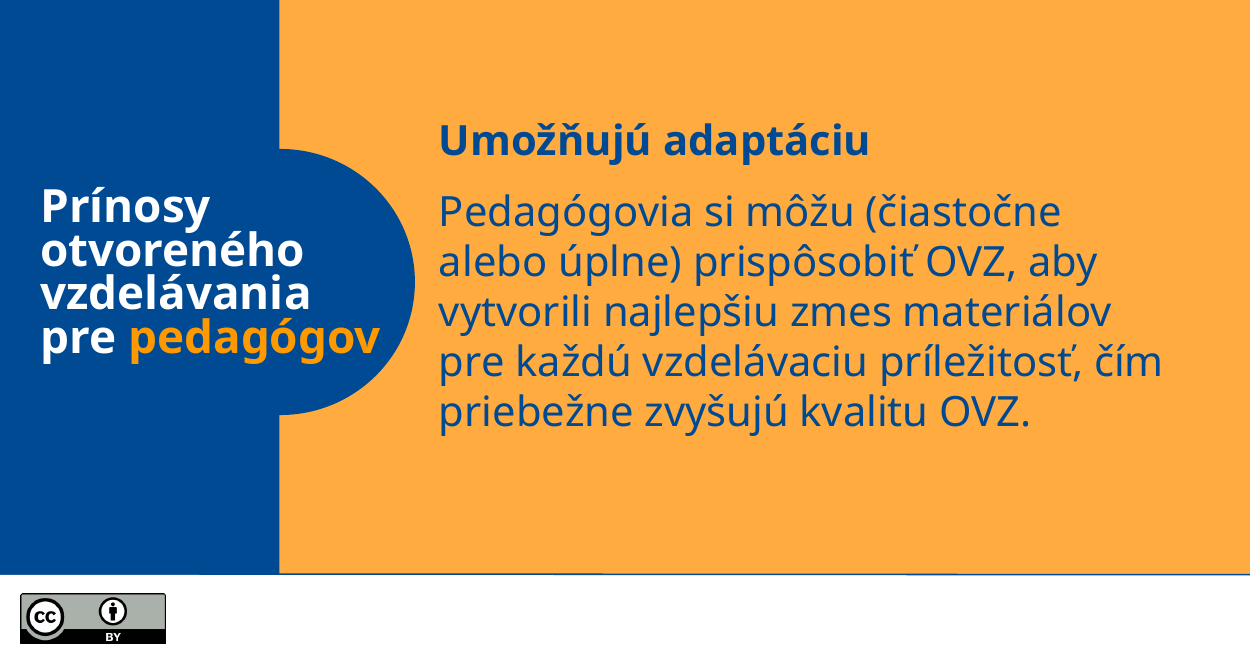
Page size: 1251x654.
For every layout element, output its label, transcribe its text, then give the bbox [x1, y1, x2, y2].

text_box [0, 0, 280, 573]
text_box Prínosy otvoreného vzdelávania pre pedagógov [25, 171, 409, 378]
text_box [206, 148, 355, 171]
text_box Umožňujú adaptáciu Pedagógovia si môžu (čiastočne alebo úplne) prispôsobiť OVZ, aby vytvorili najlepšiu zmes materiálov pre každú vzdelávaciu príležitosť, čím priebežne zvyšujú kvalitu OVZ. [423, 98, 1183, 450]
text_box [409, 242, 415, 322]
picture [20, 592, 166, 645]
text_box [0, 582, 1250, 654]
text_box [187, 378, 374, 416]
